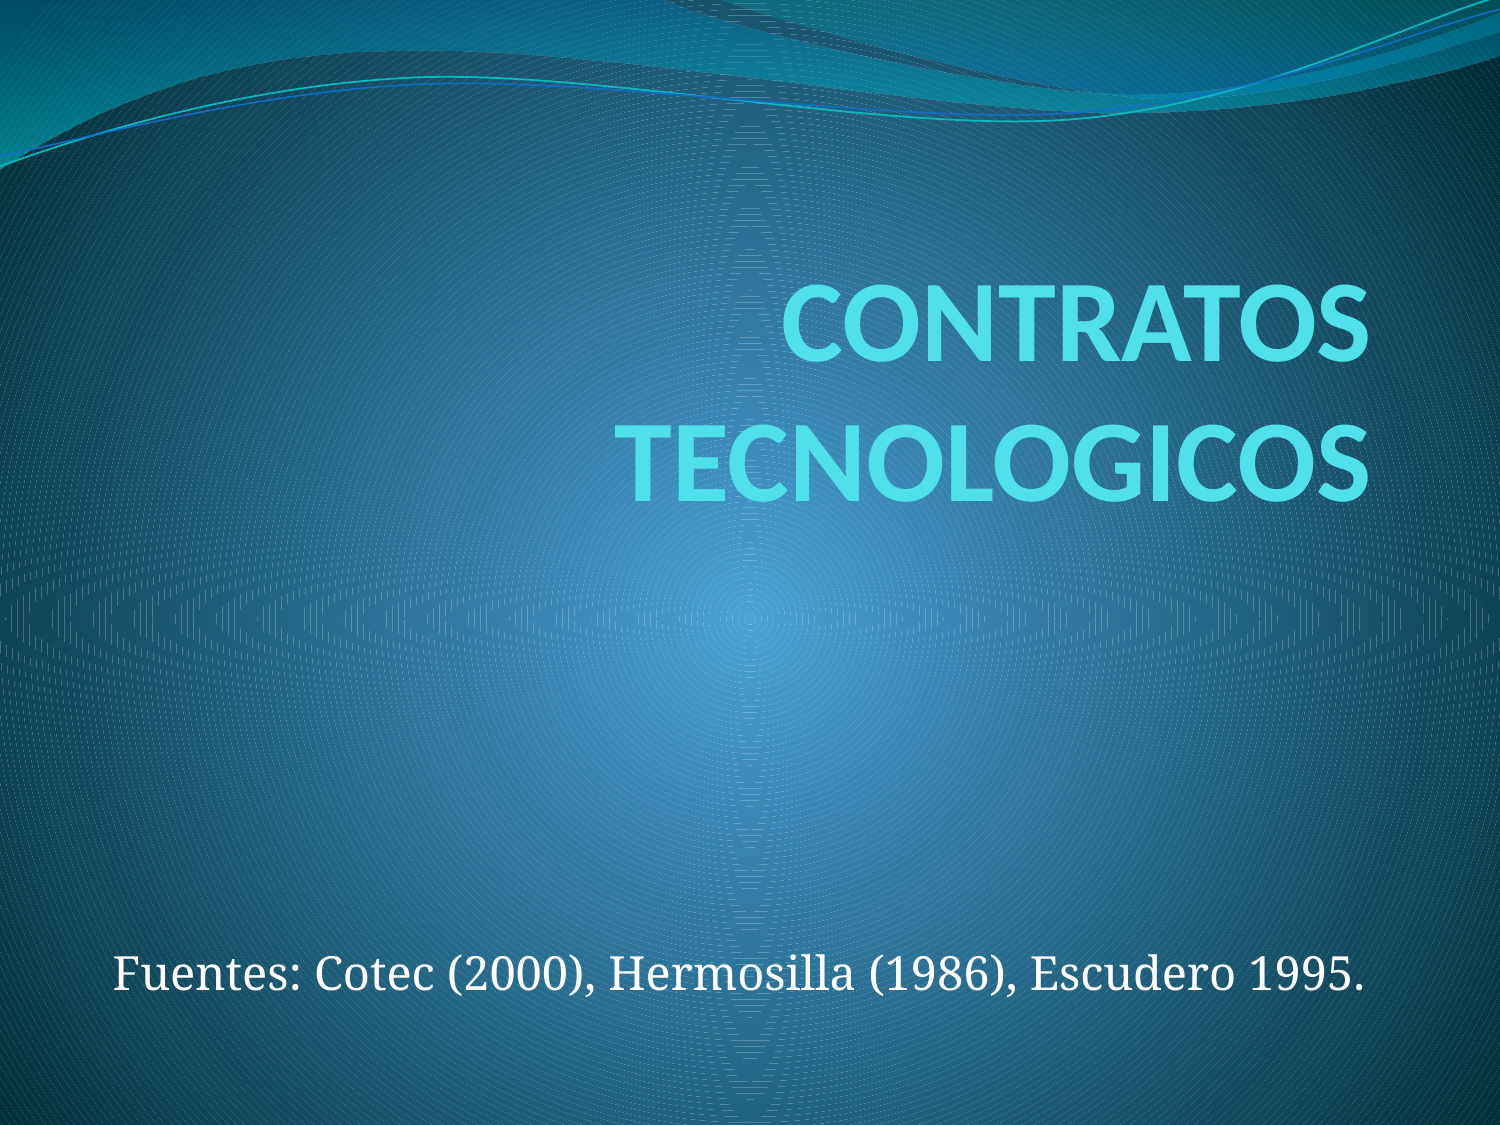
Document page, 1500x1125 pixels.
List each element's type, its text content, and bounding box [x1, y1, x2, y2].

title CONTRATOS TECNOLOGICOS [87, 224, 1376, 525]
subtitle Fuentes: Cotec (2000), Hermosilla (1986), Escudero 1995. [87, 936, 1376, 1059]
